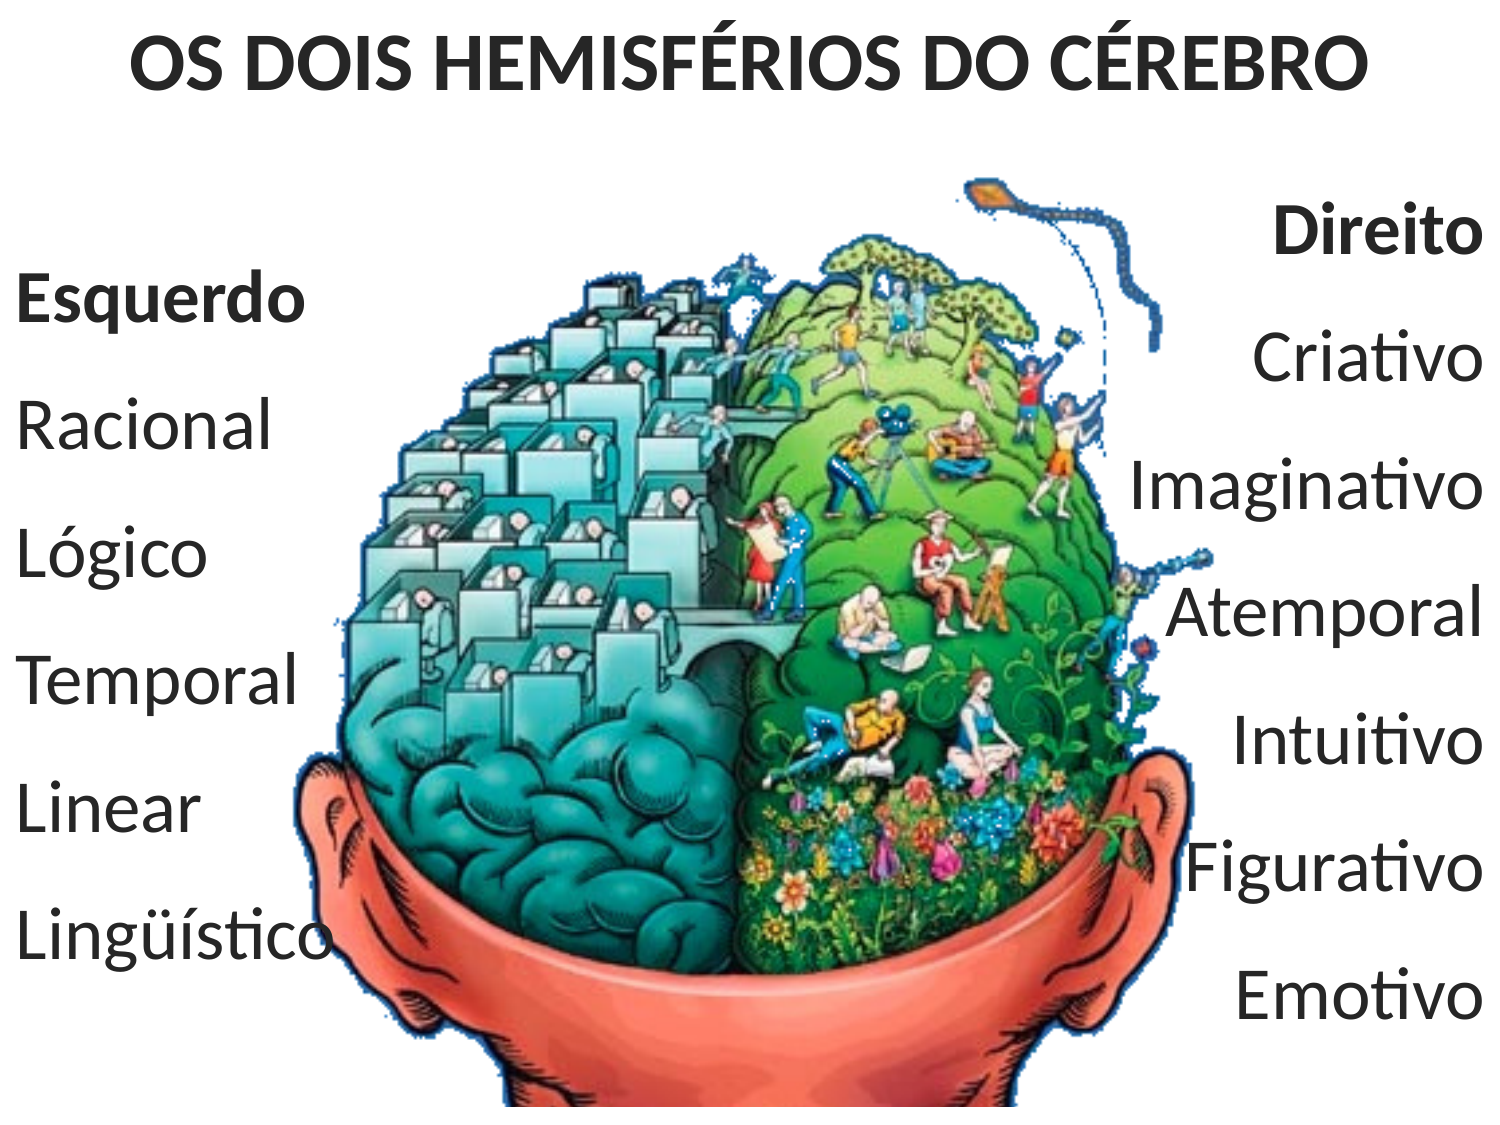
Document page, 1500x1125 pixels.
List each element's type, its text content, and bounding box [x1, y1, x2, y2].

picture [268, 160, 1232, 1107]
text_box Direito Criativo Imaginativo Atemporal Intuitivo Figurativo Emotivo [1236, 171, 1500, 1042]
text_box OS DOIS HEMISFÉRIOS DO CÉREBRO [0, 0, 1500, 118]
text_box Esquerdo Racional Lógico Temporal Linear Lingüístico [0, 239, 263, 983]
